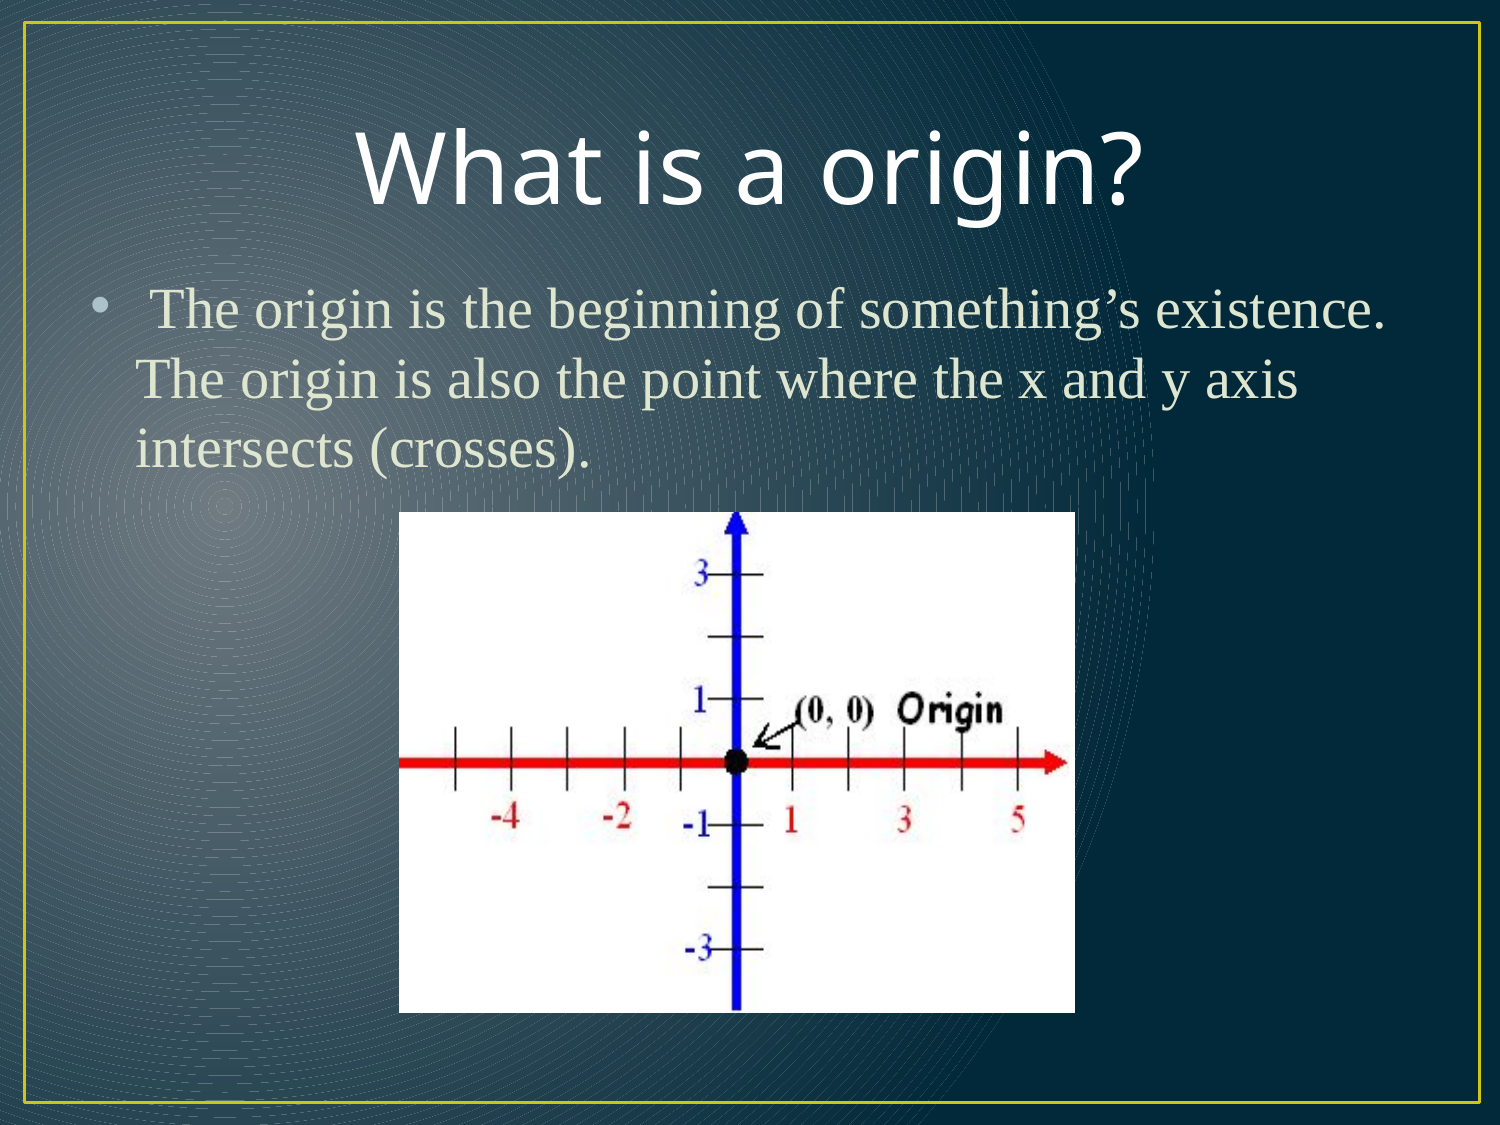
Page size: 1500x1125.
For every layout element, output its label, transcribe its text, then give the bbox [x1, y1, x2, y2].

picture [399, 512, 1076, 1013]
picture [955, 1018, 969, 1027]
title What is a origin? [75, 45, 1425, 233]
list The origin is the beginning of something’s existence. The origin is also the point where the x and y axis intersects (crosses). [75, 262, 1425, 1005]
